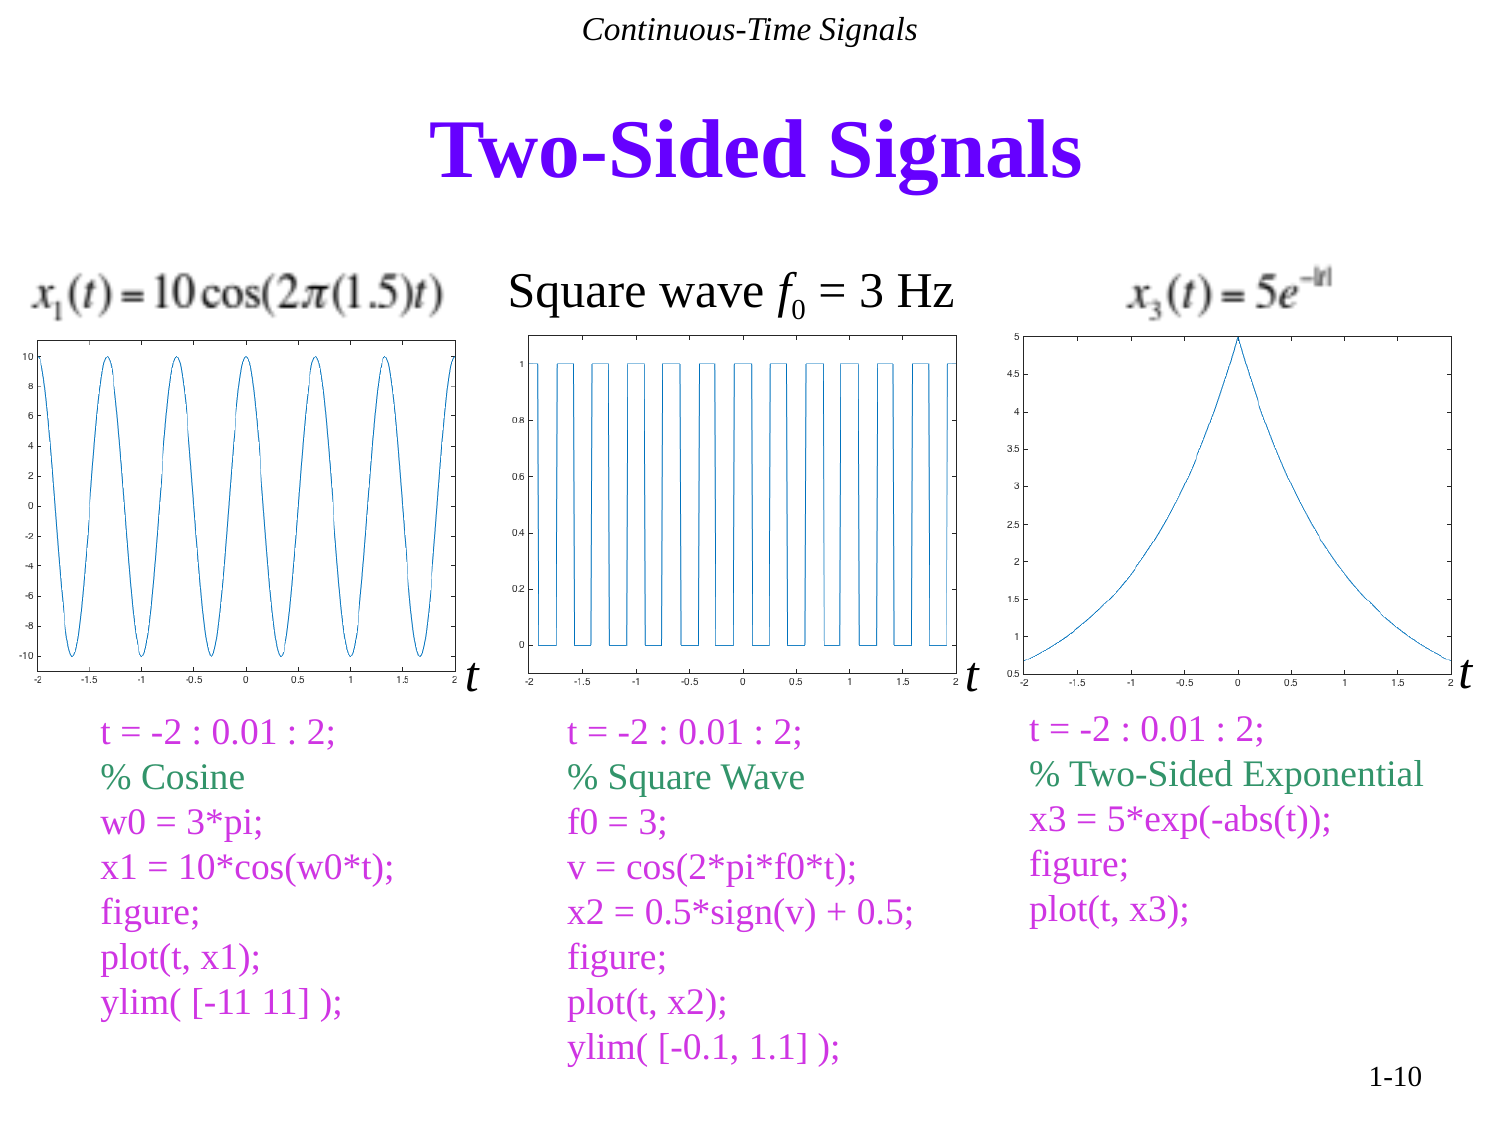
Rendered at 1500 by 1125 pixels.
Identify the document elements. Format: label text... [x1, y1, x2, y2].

text_box t = -2 : 0.01 : 2; % Two-Sided Exponential x3 = 5*exp(-abs(t)); figure; plot(t, x3); [1014, 715, 1440, 936]
text_box Square wave f0 = 3 Hz [462, 249, 1000, 325]
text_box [26, 264, 451, 326]
text_box t = -2 : 0.01 : 2; % Cosine w0 = 3*pi; x1 = 10*cos(w0*t); figure; plot(t, x1); ylim( [-11 11] ); [85, 716, 410, 1030]
text_box Continuous-Time Signals [0, 0, 1500, 55]
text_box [487, 320, 997, 709]
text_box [1121, 256, 1336, 329]
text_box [996, 321, 1494, 707]
slide_number 1-10 [1124, 1049, 1438, 1125]
title Two-Sided Signals [75, 55, 1438, 238]
text_box t = -2 : 0.01 : 2; % Square Wave f0 = 3; v = cos(2*pi*f0*t); x2 = 0.5*sign(v) + 0.5; figure; plot(t, x2); ylim( [-0.1, 1.1] ); [552, 716, 930, 1075]
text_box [12, 326, 482, 709]
